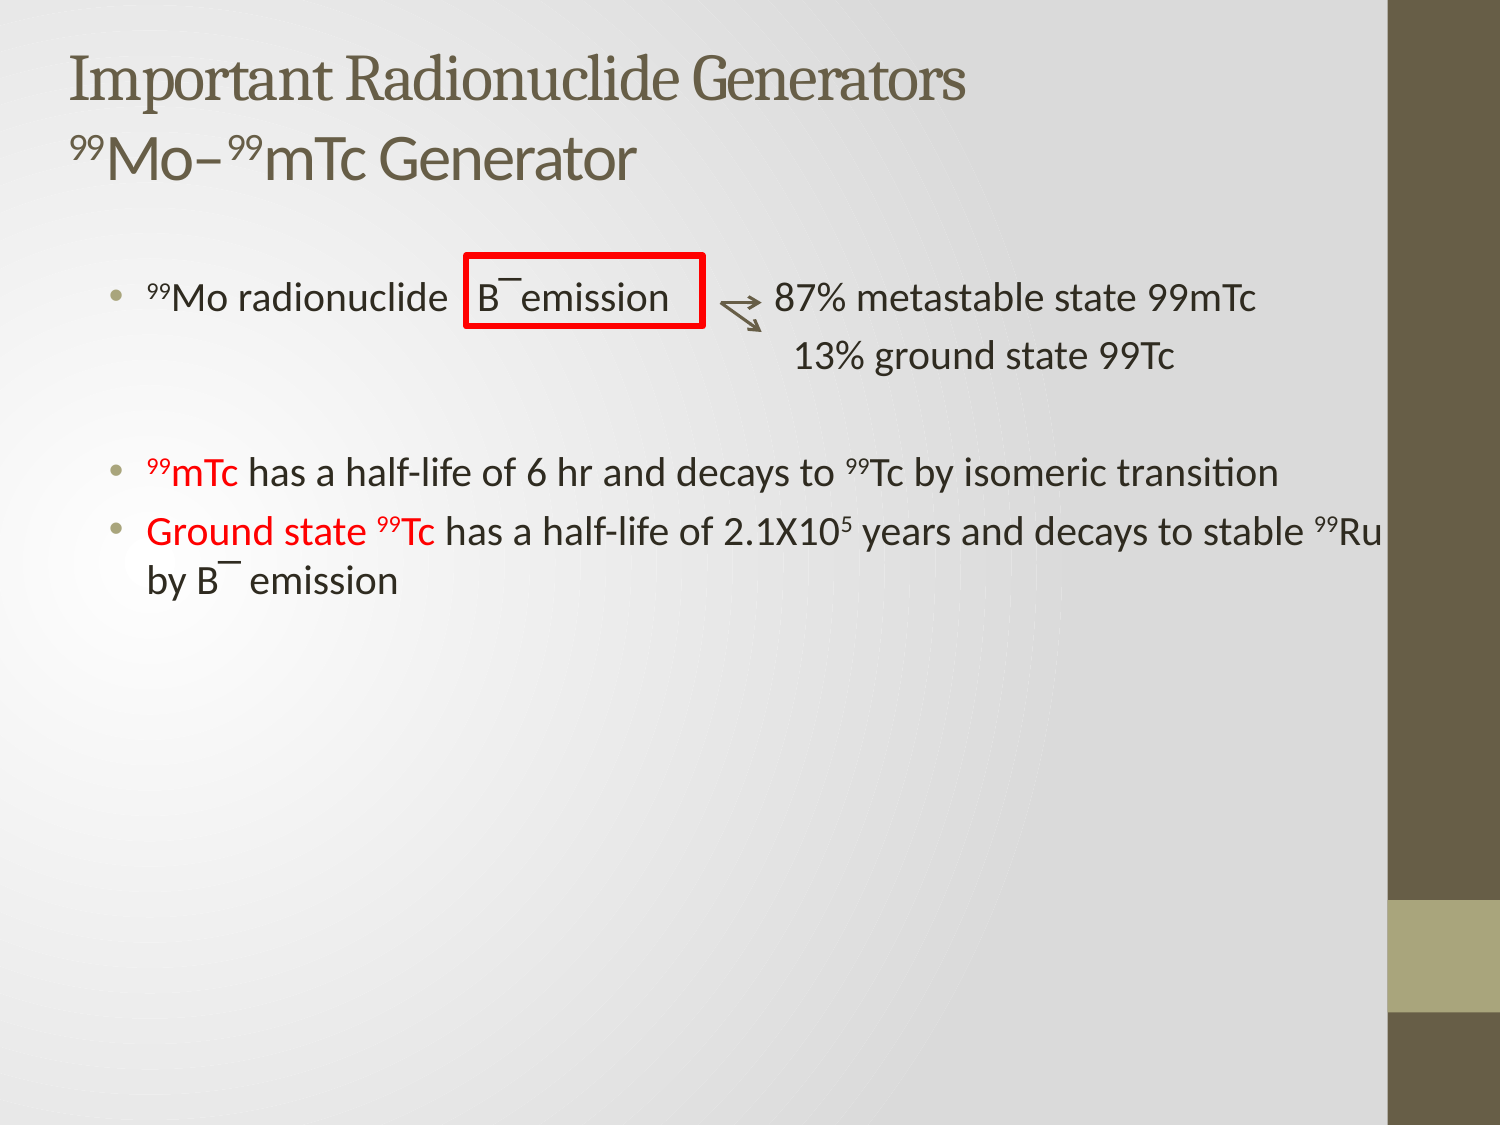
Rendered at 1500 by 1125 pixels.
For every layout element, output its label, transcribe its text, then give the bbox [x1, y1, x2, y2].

list 99Mo radionuclide B‾emission 87% metastable state 99mTc 13% ground state 99Tc 99mTc has a half-life of 6 hr and decays to 99Tc by isomeric transition Ground state 99Tc has a half-life of 2.1X105 years and decays to stable 99Ru by B‾ emission [74, 262, 1426, 646]
text_box [466, 255, 703, 327]
title Important Radionuclide Generators 99Mo–99mTc Generator [53, 31, 1404, 197]
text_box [720, 302, 763, 333]
